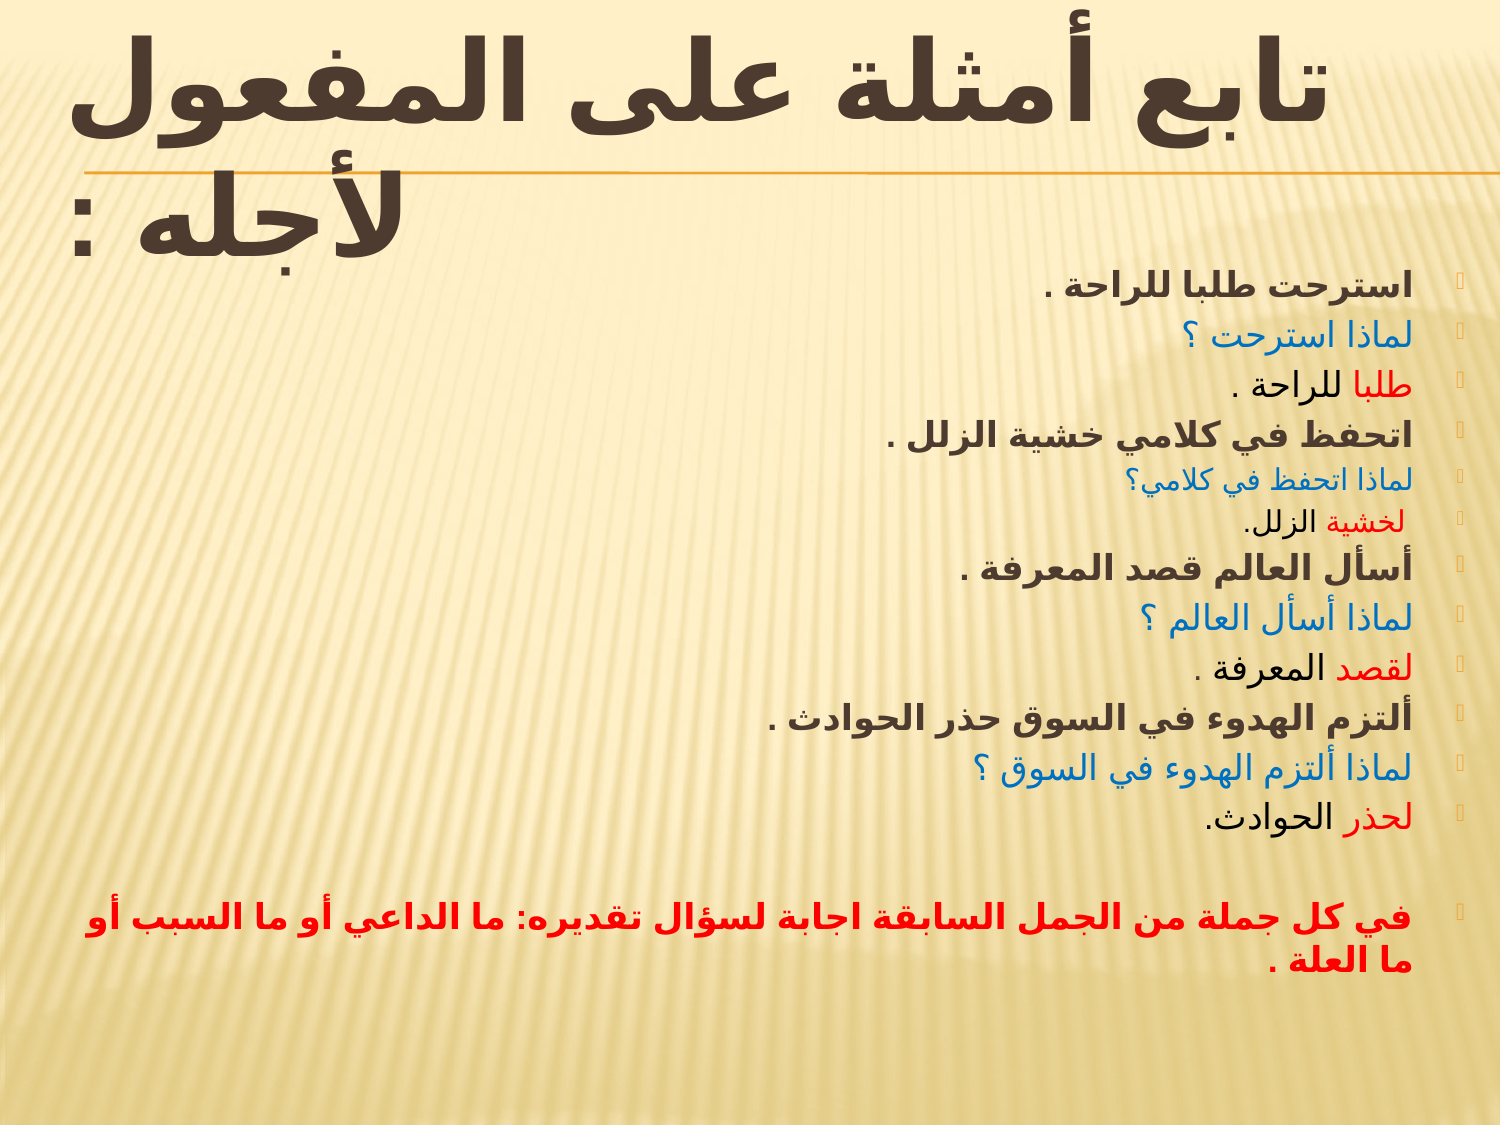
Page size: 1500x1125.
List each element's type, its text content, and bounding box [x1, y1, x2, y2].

title تابع أمثلة على المفعول لأجله : [50, 75, 1475, 213]
list استرحت طلبا للراحة . لماذا استرحت ؟ طلبا للراحة . اتحفظ في كلامي خشية الزلل . لماذا اتحفظ في كلامي؟ لخشية الزلل. أسأل العالم قصد المعرفة . لماذا أسأل العالم ؟ لقصد المعرفة . ألتزم الهدوء في السوق حذر الحوادث . لماذا ألتزم الهدوء في السوق ؟ لحذر الحوادث. في كل جملة من الجمل السابقة اجابة لسؤال تقديره: ما الداعي أو ما السبب أو ما العلة . [50, 254, 1475, 998]
